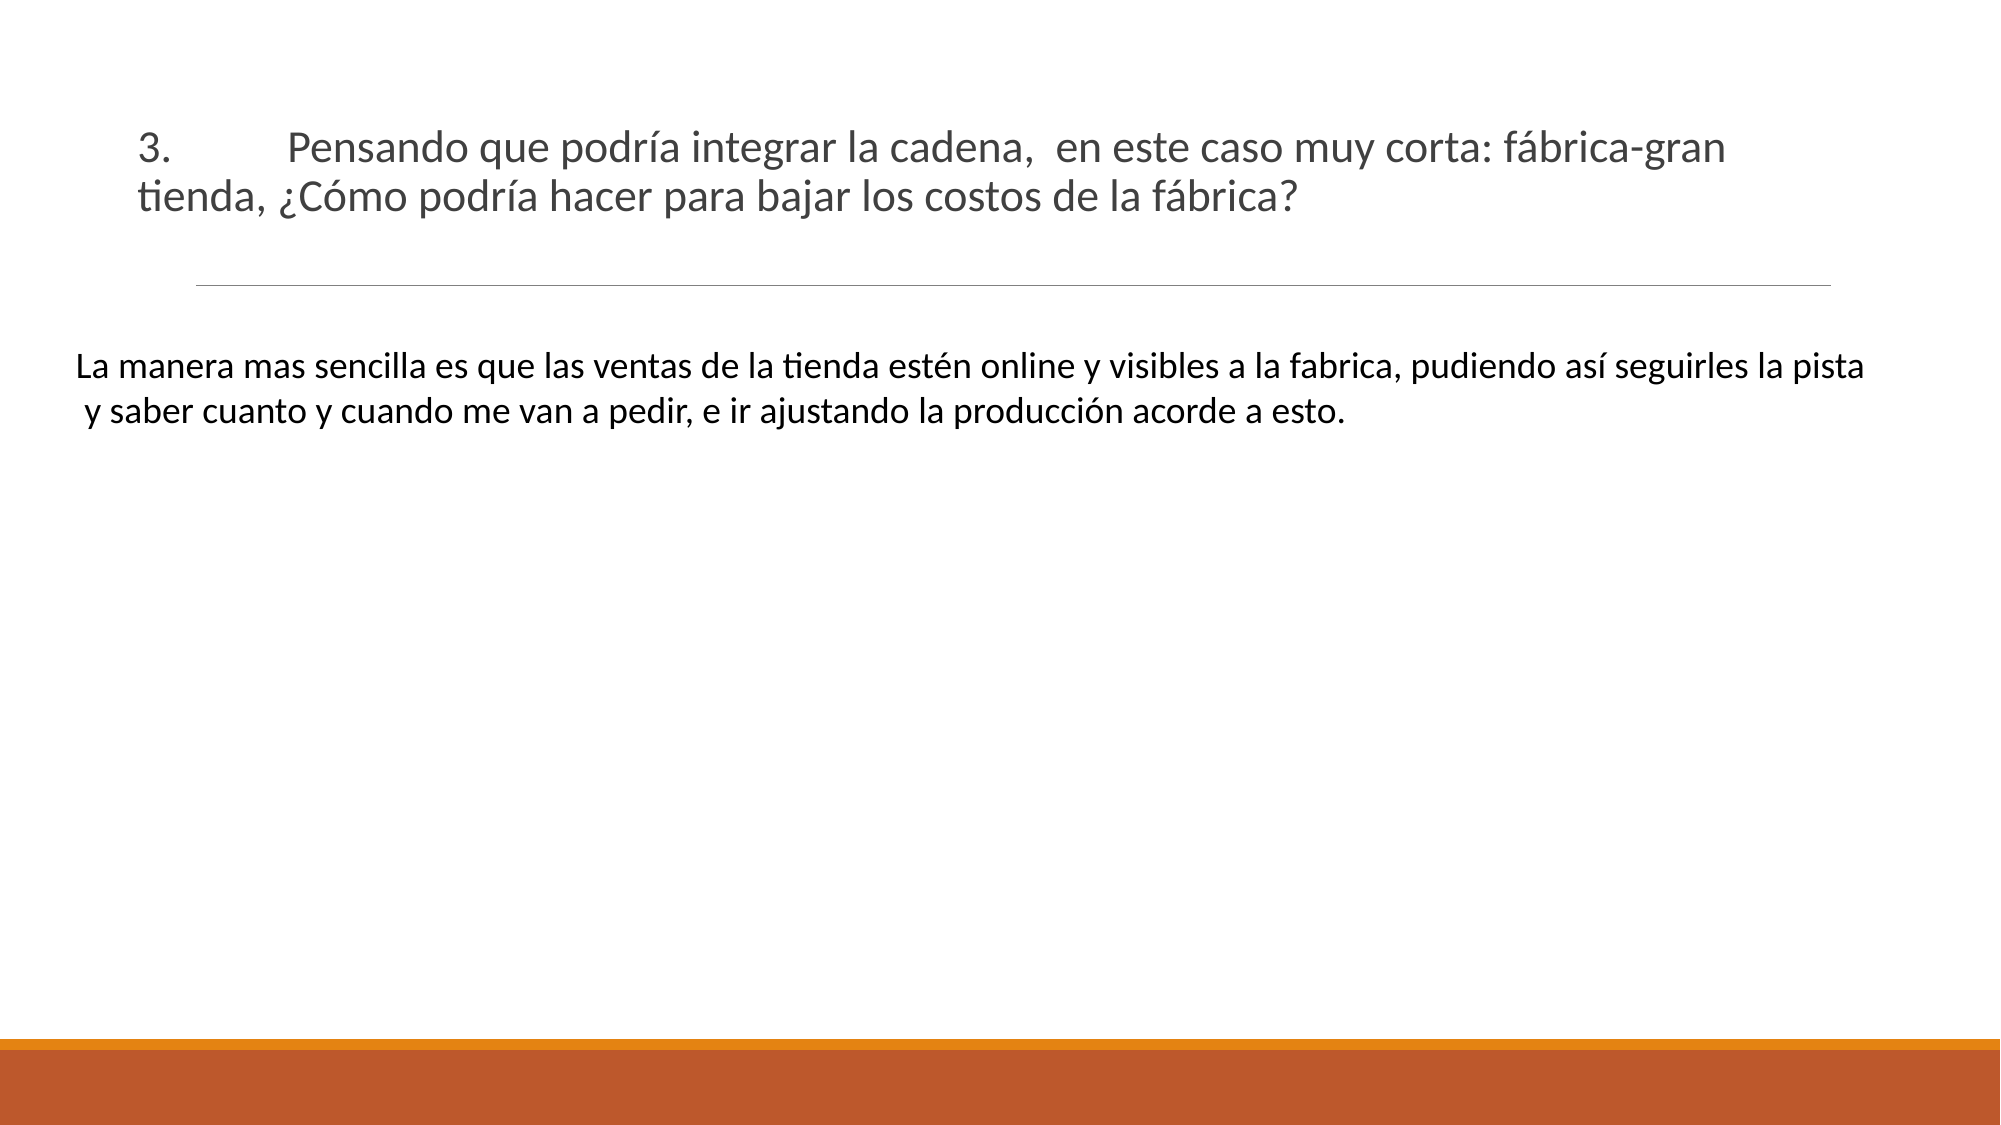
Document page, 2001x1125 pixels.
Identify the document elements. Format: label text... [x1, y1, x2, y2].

list 3. Pensando que podría integrar la cadena, en este caso muy corta: fábrica-gran tienda, ¿Cómo podría hacer para bajar los costos de la fábrica? [137, 115, 1863, 291]
text_box La manera mas sencilla es que las ventas de la tienda estén online y visibles a la fabrica, pudiendo así seguirles la pista y saber cuanto y cuando me van a pedir, e ir ajustando la producción acorde a esto. [61, 333, 1883, 439]
